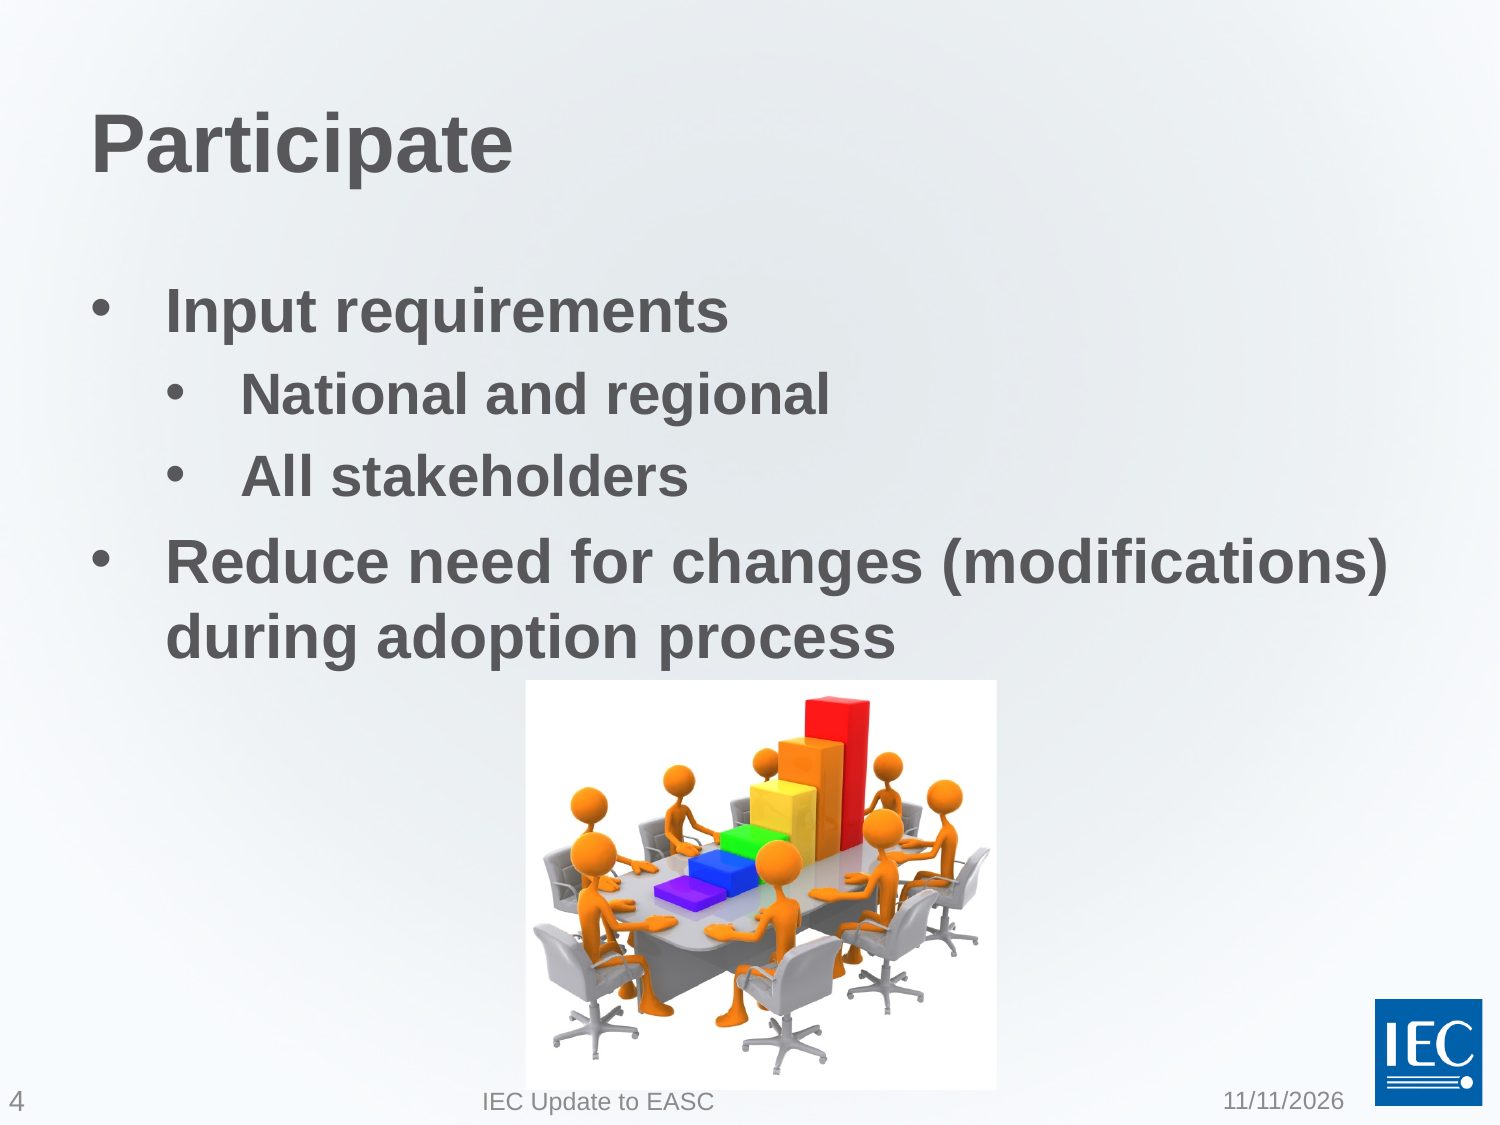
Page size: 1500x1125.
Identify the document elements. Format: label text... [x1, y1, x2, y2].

picture [0, 0, 1500, 1125]
slide_number 4 [0, 1069, 124, 1125]
list Input requirements National and regional All stakeholders Reduce need for changes (modifications) during adoption process [75, 262, 1425, 988]
footer IEC Update to EASC [243, 1070, 954, 1125]
title Participate [75, 45, 1425, 233]
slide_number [1021, 1069, 1360, 1125]
